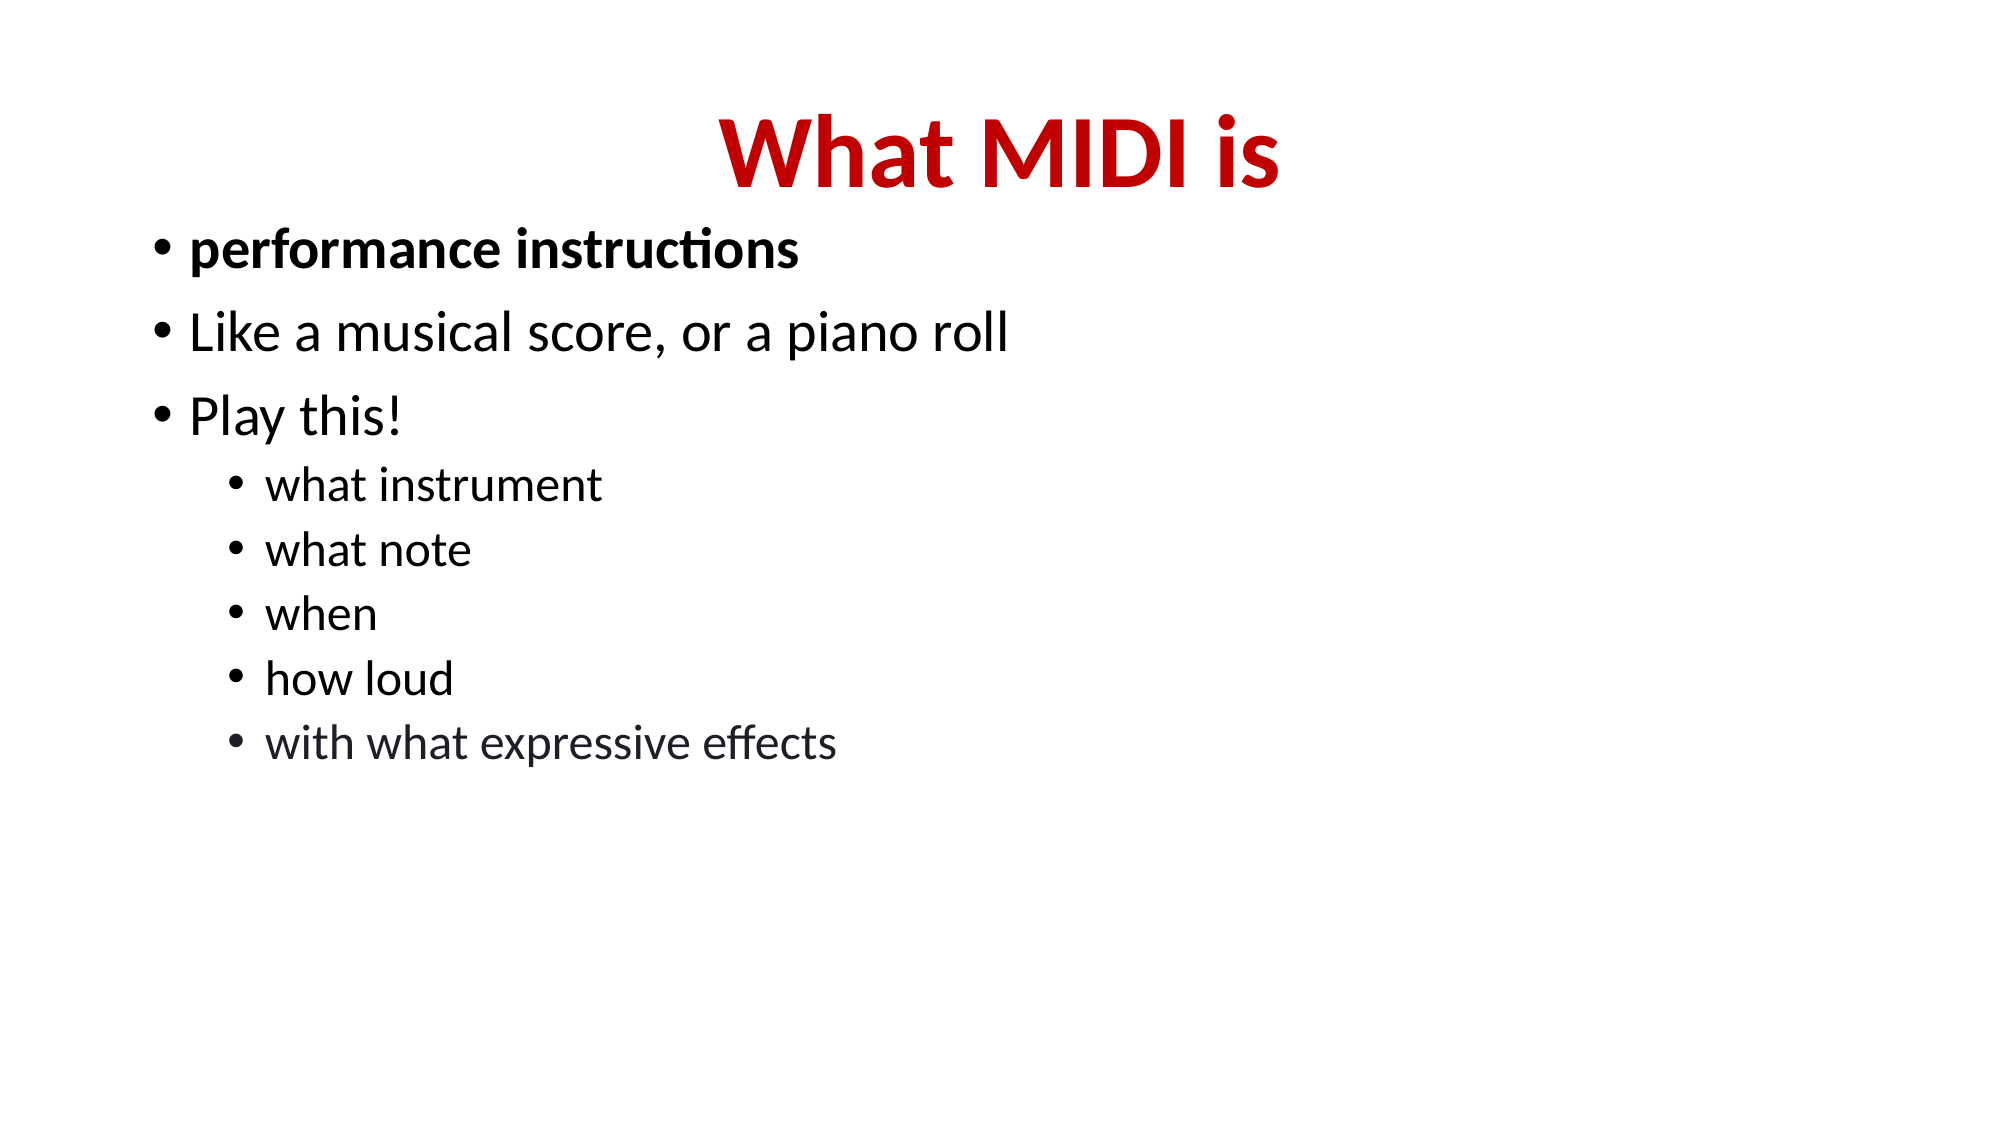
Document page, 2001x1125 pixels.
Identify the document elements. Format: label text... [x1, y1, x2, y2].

list performance instructions Like a musical score, or a piano roll Play this! what instrument what note when how loud with what expressive effects [137, 210, 1863, 1066]
title What MIDI is [137, 59, 1863, 210]
